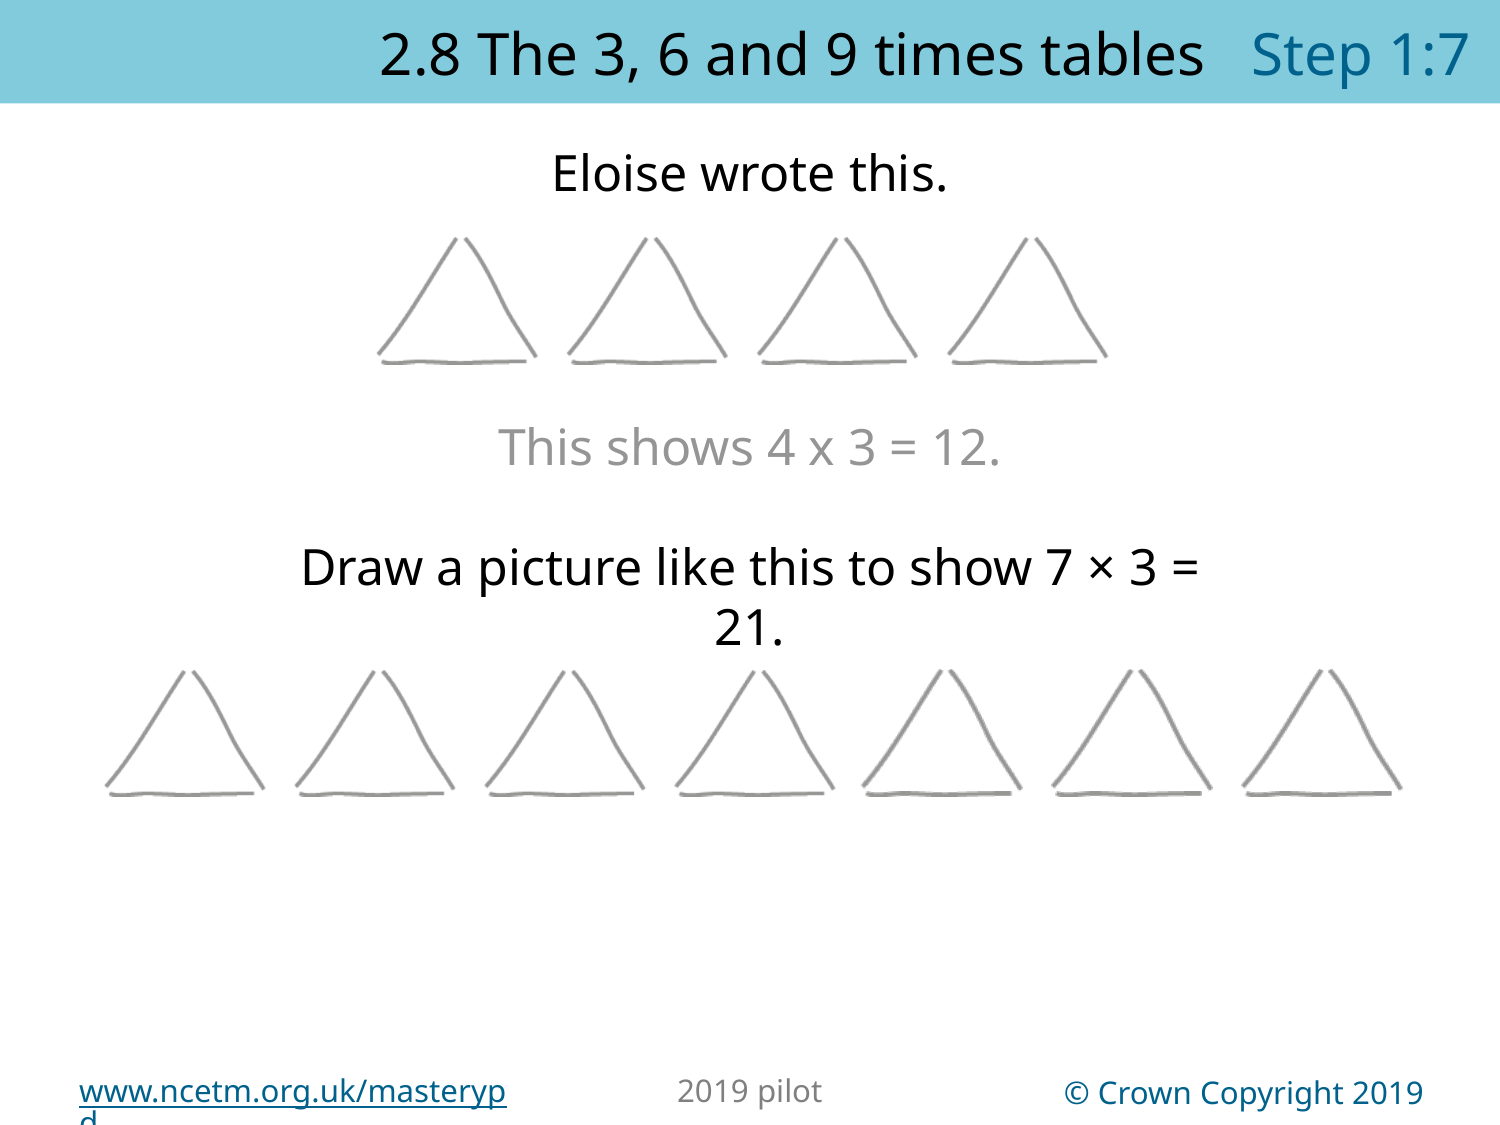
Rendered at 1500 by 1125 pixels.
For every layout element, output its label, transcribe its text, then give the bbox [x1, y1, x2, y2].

text_box Eloise wrote this. [536, 134, 964, 209]
picture [190, 237, 1310, 365]
text_box Draw a picture like this to show 7 × 3 = 21. [250, 527, 1250, 663]
text_box This shows 4 x 3 = 12. [483, 408, 1017, 483]
picture [0, 669, 1427, 798]
list 2.8 The 3, 6 and 9 times tables Step 1:7 [0, 0, 1500, 104]
